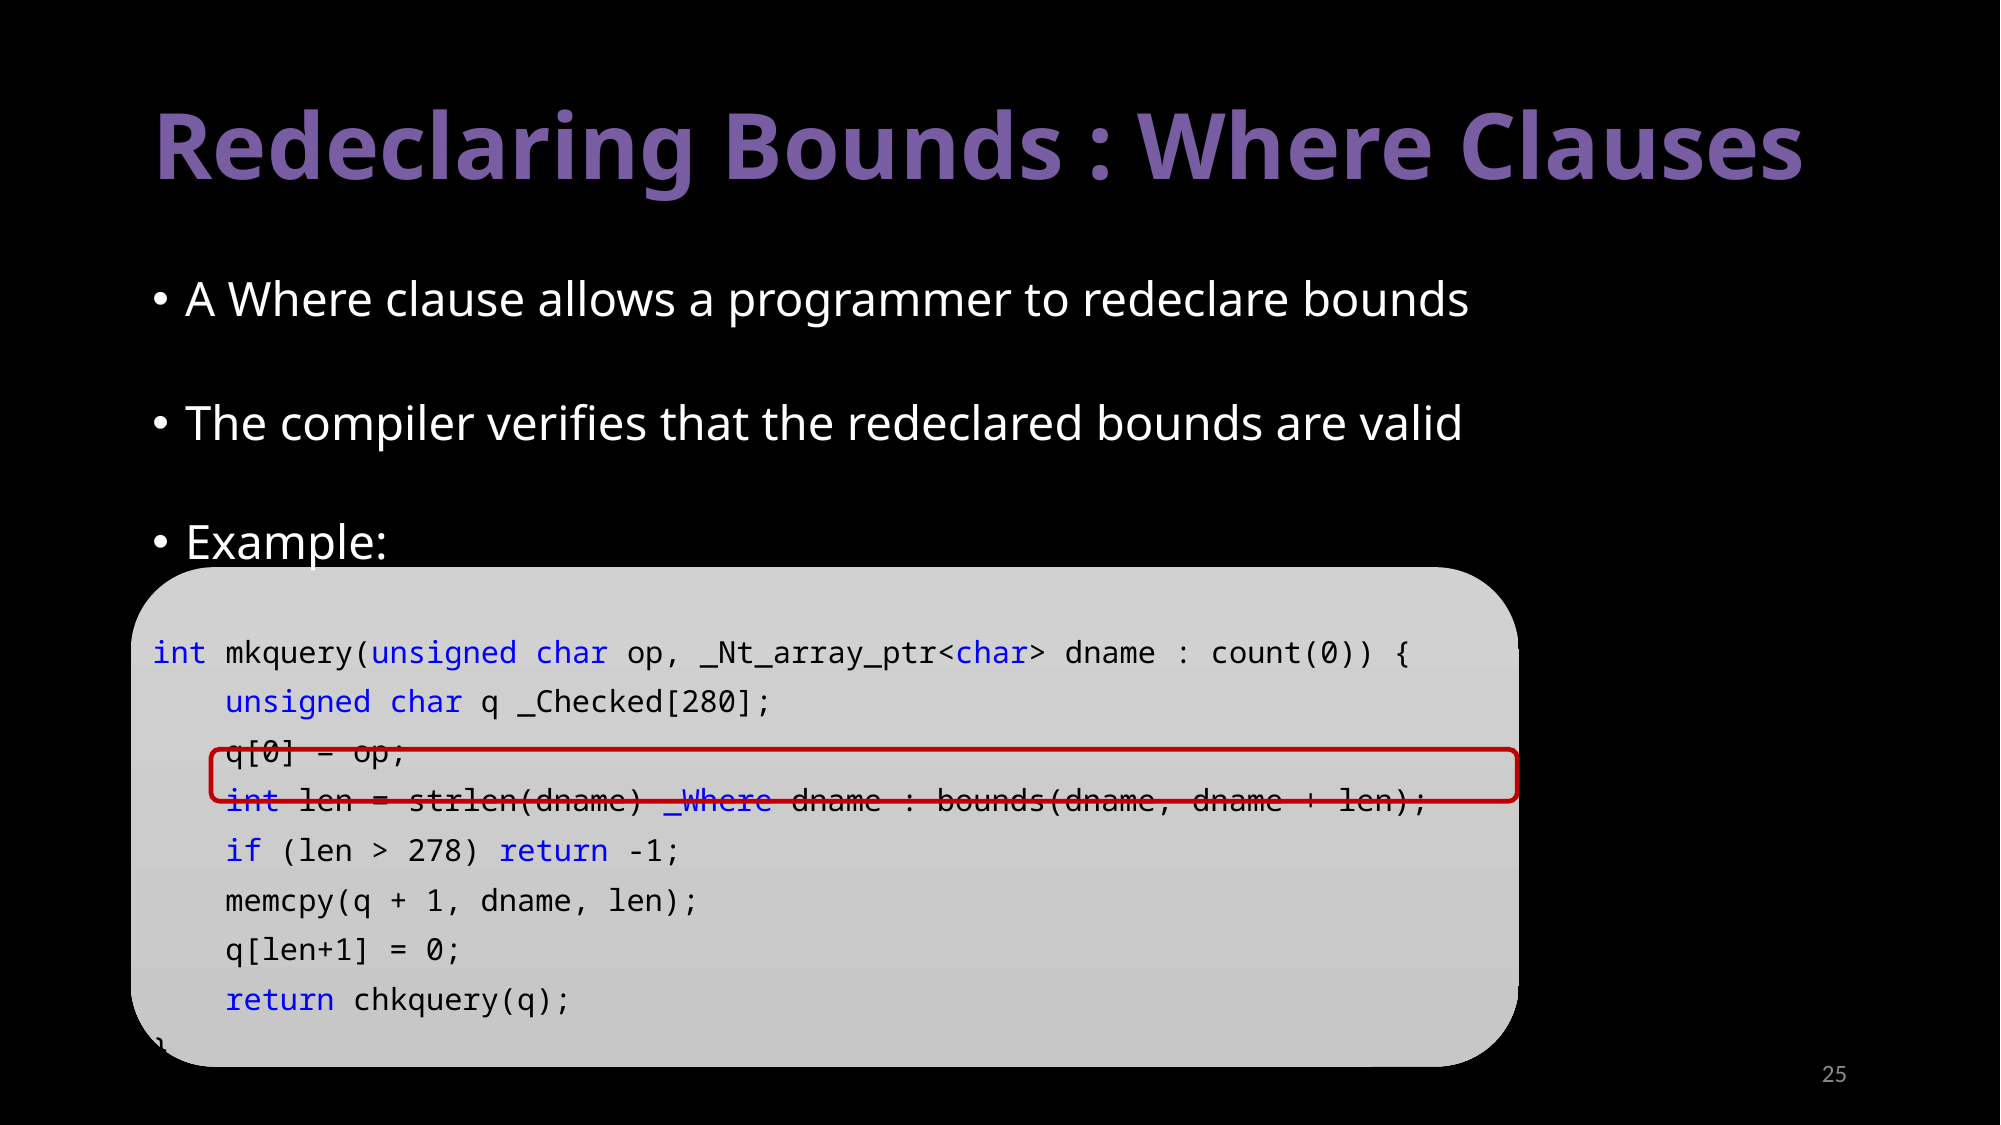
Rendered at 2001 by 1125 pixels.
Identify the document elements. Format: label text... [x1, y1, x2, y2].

text_box [209, 748, 1519, 803]
title Redeclaring Bounds : Where Clauses [137, 39, 1863, 261]
text_box [130, 617, 137, 1017]
slide_number 25 [1412, 1042, 1863, 1103]
list A Where clause allows a programmer to redeclare bounds The compiler verifies that the redeclared bounds are valid Example: int mkquery(unsigned char op, _Nt_array_ptr<char> dname : count(0)) { unsigned char q _Checked[280]; q[0] = op; int len = strlen(dname) _Where dname : bounds(dname, dname + len); if (len > 278) return -1; memcpy(q + 1, dname, len); q[len+1] = 0; return chkquery(q); } [137, 268, 1860, 1084]
